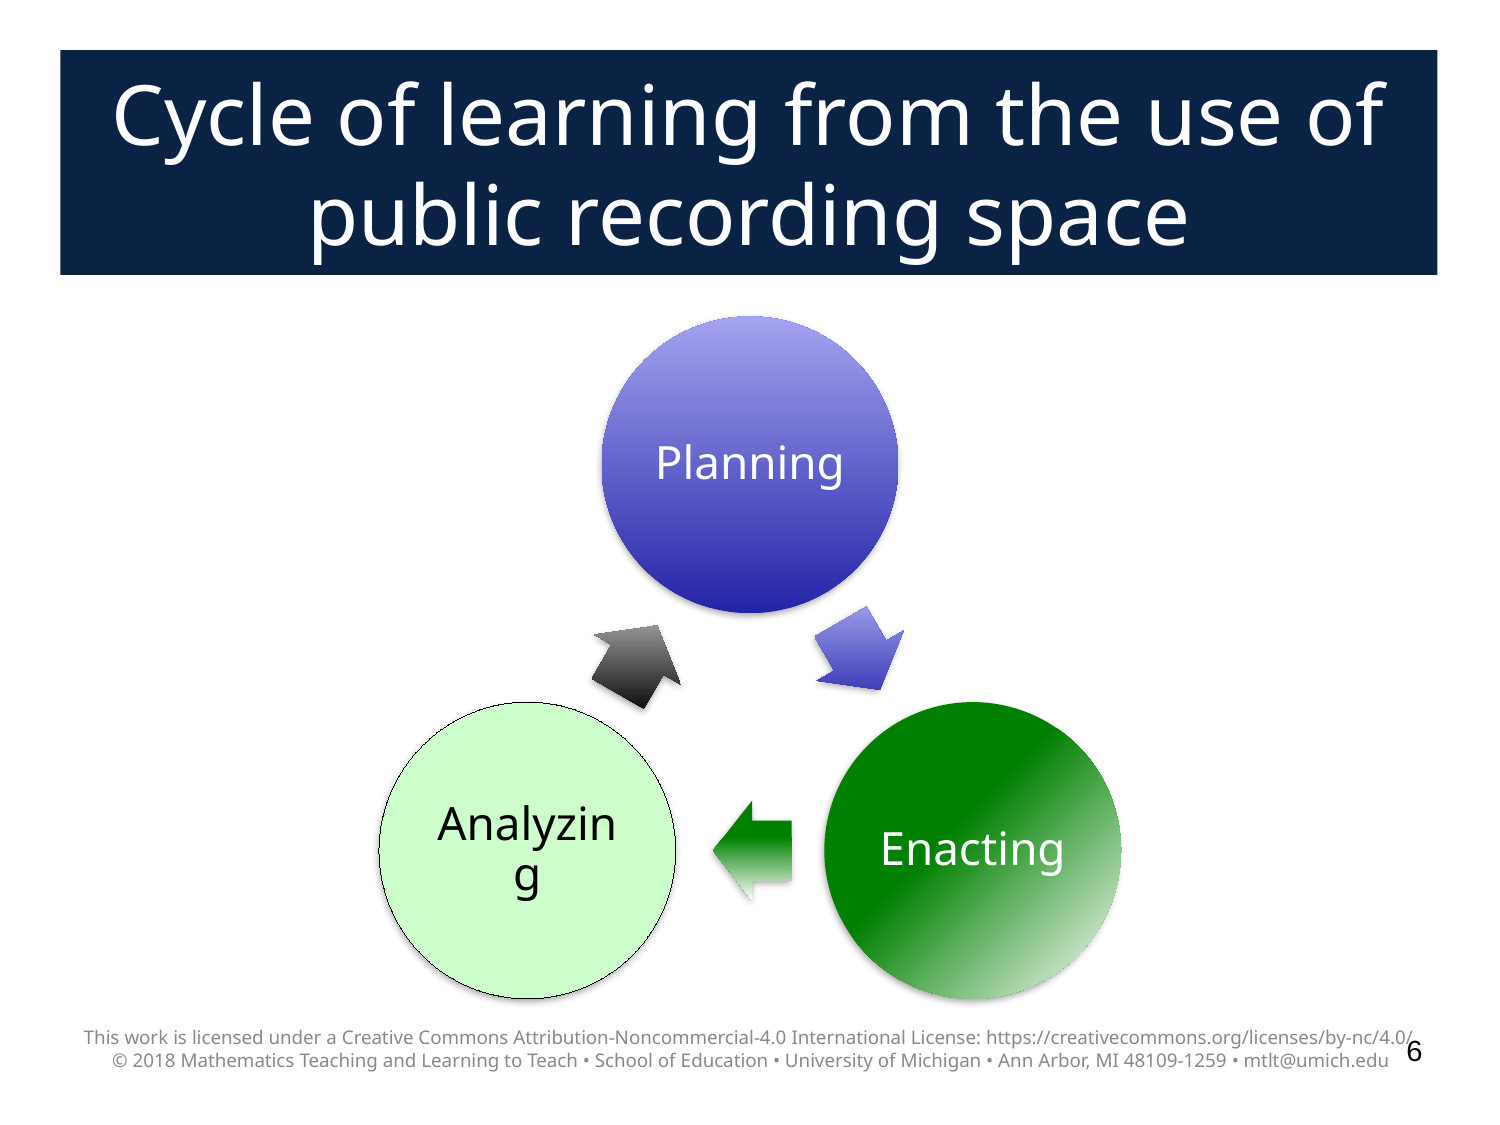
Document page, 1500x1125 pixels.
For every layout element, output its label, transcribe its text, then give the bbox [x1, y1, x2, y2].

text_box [128, 315, 1371, 1000]
footer This work is licensed under a Creative Commons Attribution-Noncommercial-4.0 International License: https://creativecommons.org/licenses/by-nc/4.0/ © 2018 Mathematics Teaching and Learning to Teach • School of Education • University of Michigan • Ann Arbor, MI 48109-1259 • mtlt@umich.edu [62, 1009, 1438, 1088]
title Cycle of learning from the use of public recording space [60, 50, 1438, 275]
